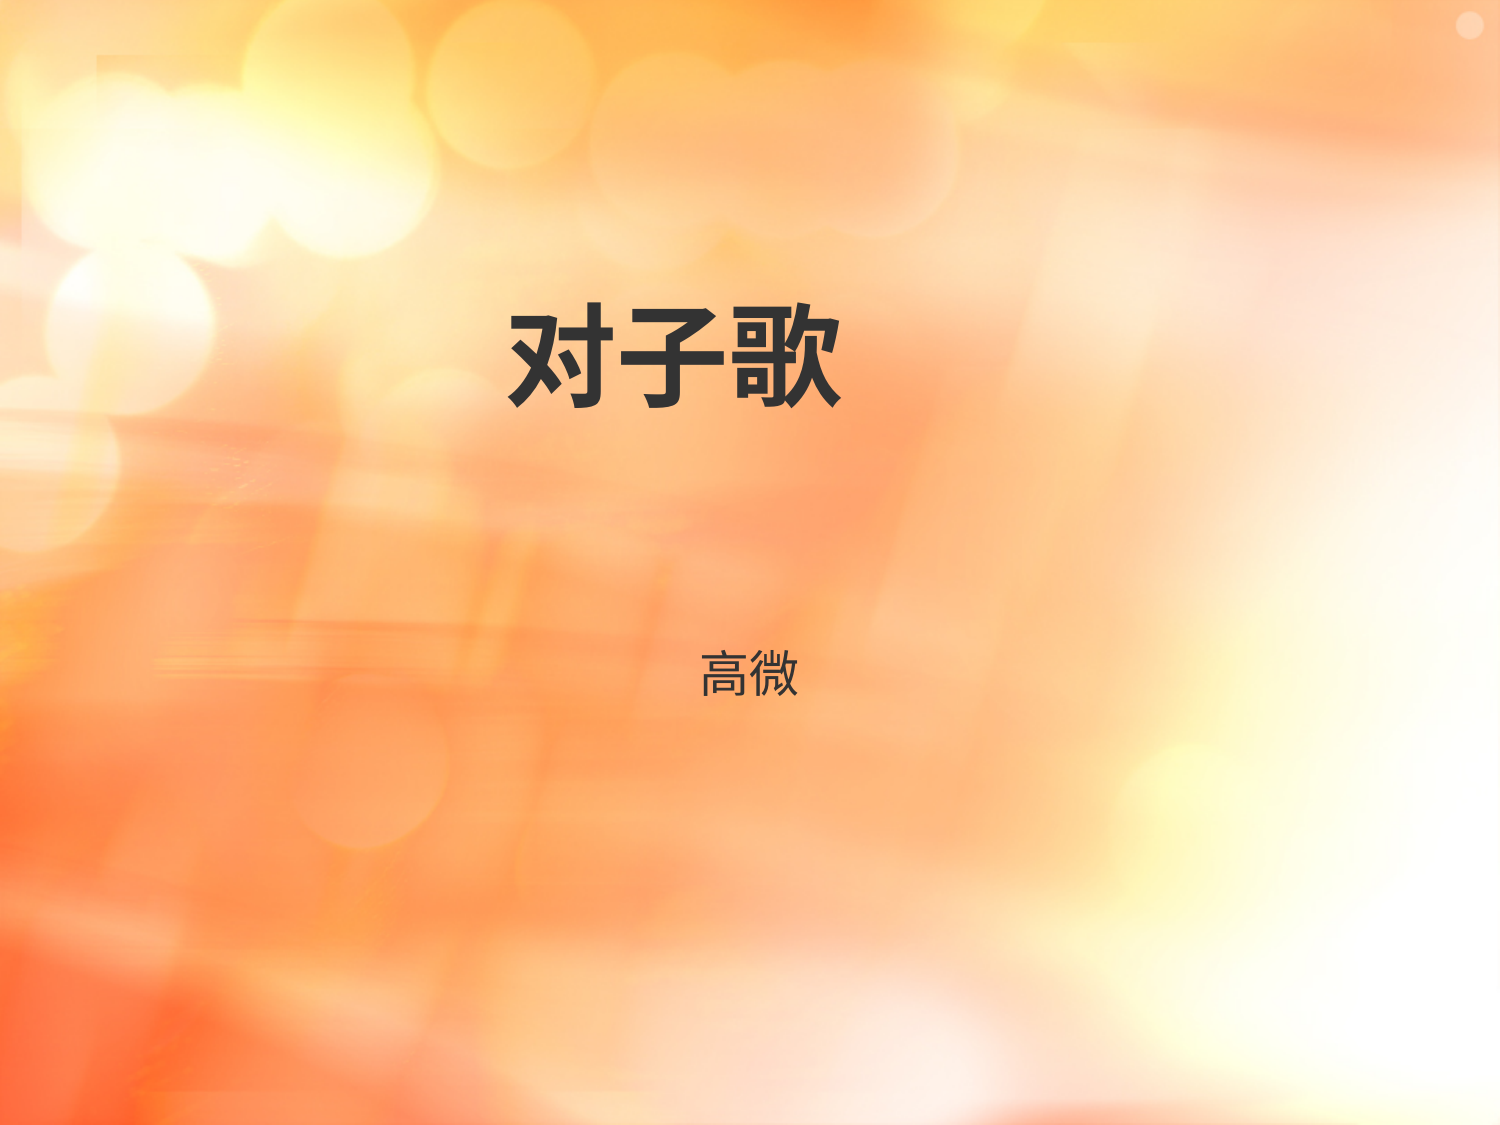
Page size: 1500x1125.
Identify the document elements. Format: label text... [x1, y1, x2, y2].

picture [0, 0, 1500, 1125]
title 对子歌 [283, 233, 1217, 475]
subtitle 高微 [224, 634, 1276, 811]
